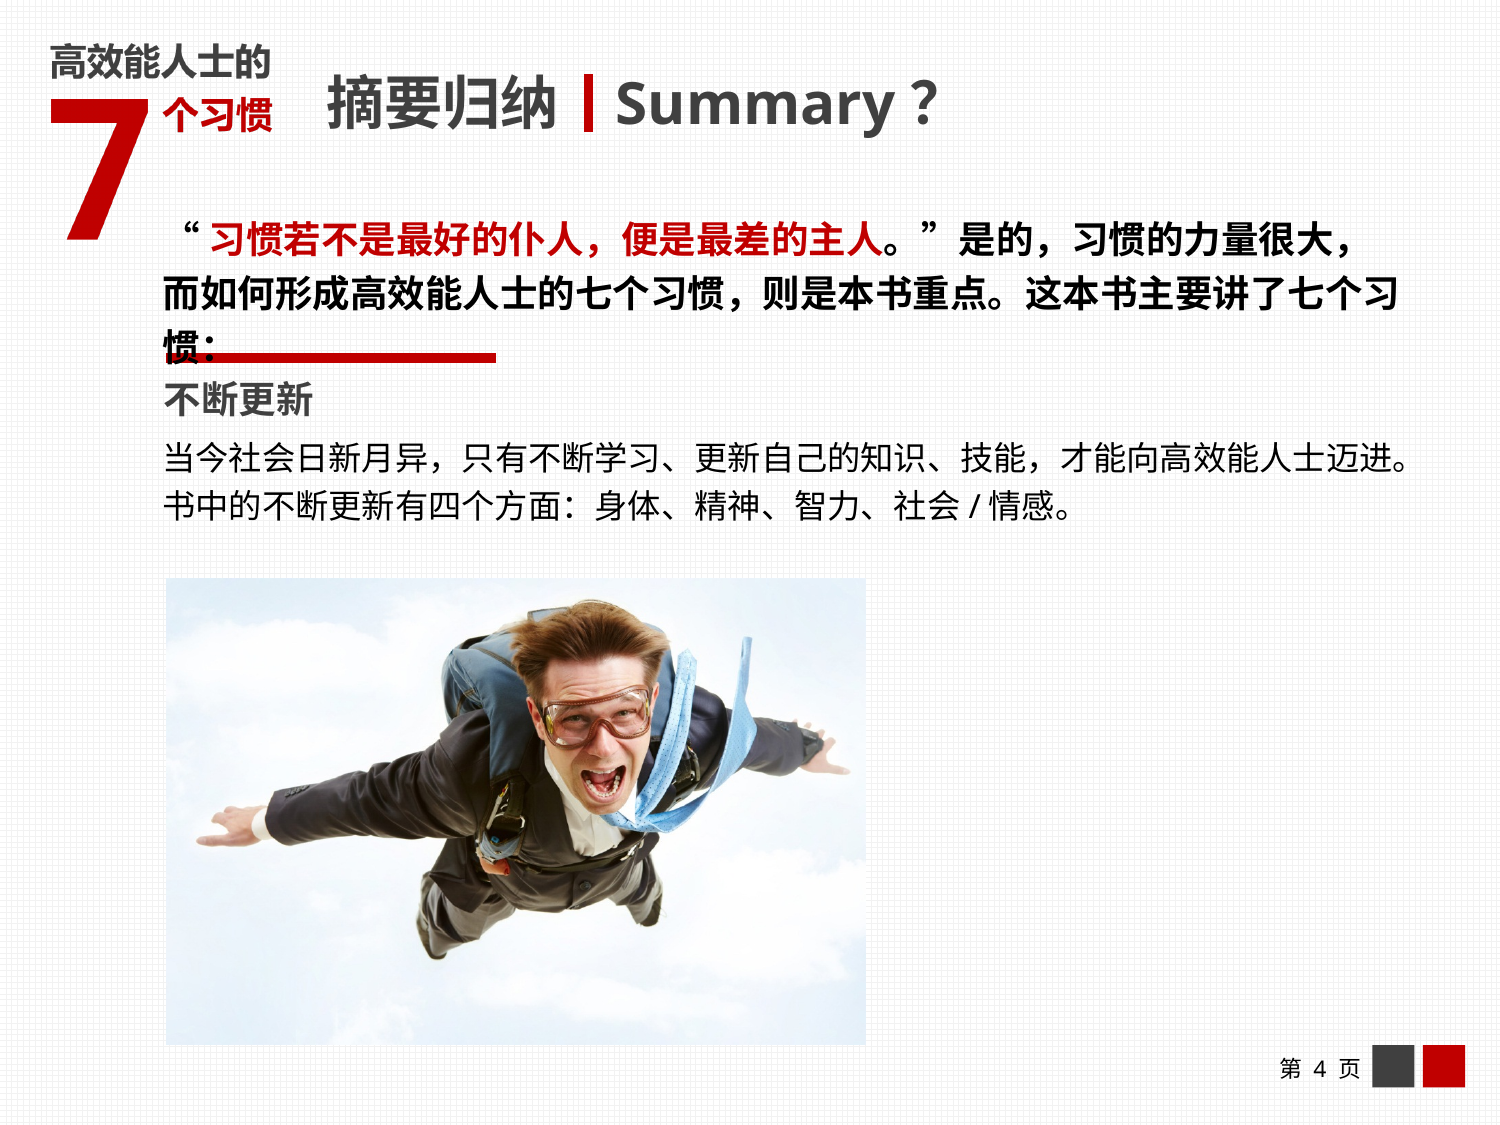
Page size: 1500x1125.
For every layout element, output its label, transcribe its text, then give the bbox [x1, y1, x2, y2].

picture [0, 5, 295, 395]
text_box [147, 357, 1415, 531]
picture [165, 578, 866, 1046]
text_box [1422, 1044, 1466, 1088]
text_box 第 4 页 [1264, 1047, 1376, 1090]
text_box [1371, 1044, 1415, 1088]
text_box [311, 58, 1024, 145]
text_box “习惯若不是最好的仆人，便是最差的主人。”是的，习惯的力量很大，而如何形成高效能人士的七个习惯，则是本书重点。这本书主要讲了七个习惯： [295, 200, 1423, 377]
